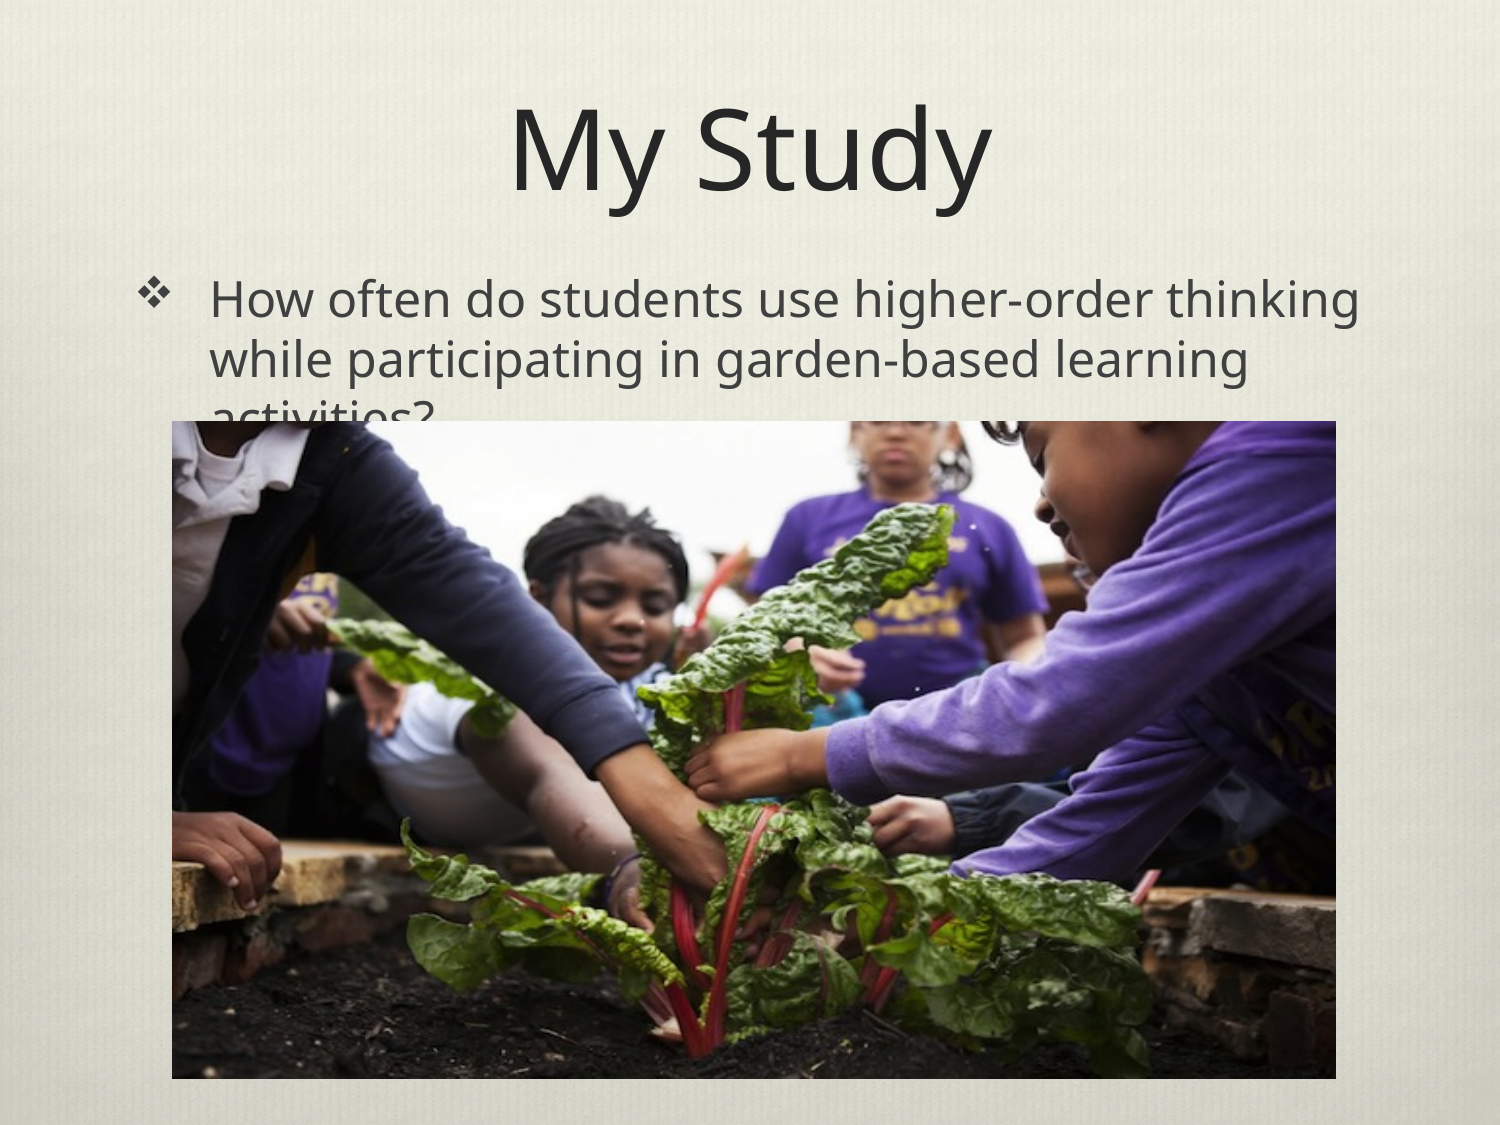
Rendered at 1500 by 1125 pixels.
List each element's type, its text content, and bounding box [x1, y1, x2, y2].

list How often do students use higher-order thinking while participating in garden-based learning activities? [119, 260, 1381, 1011]
title My Study [119, 51, 1381, 240]
picture [161, 420, 1347, 1080]
